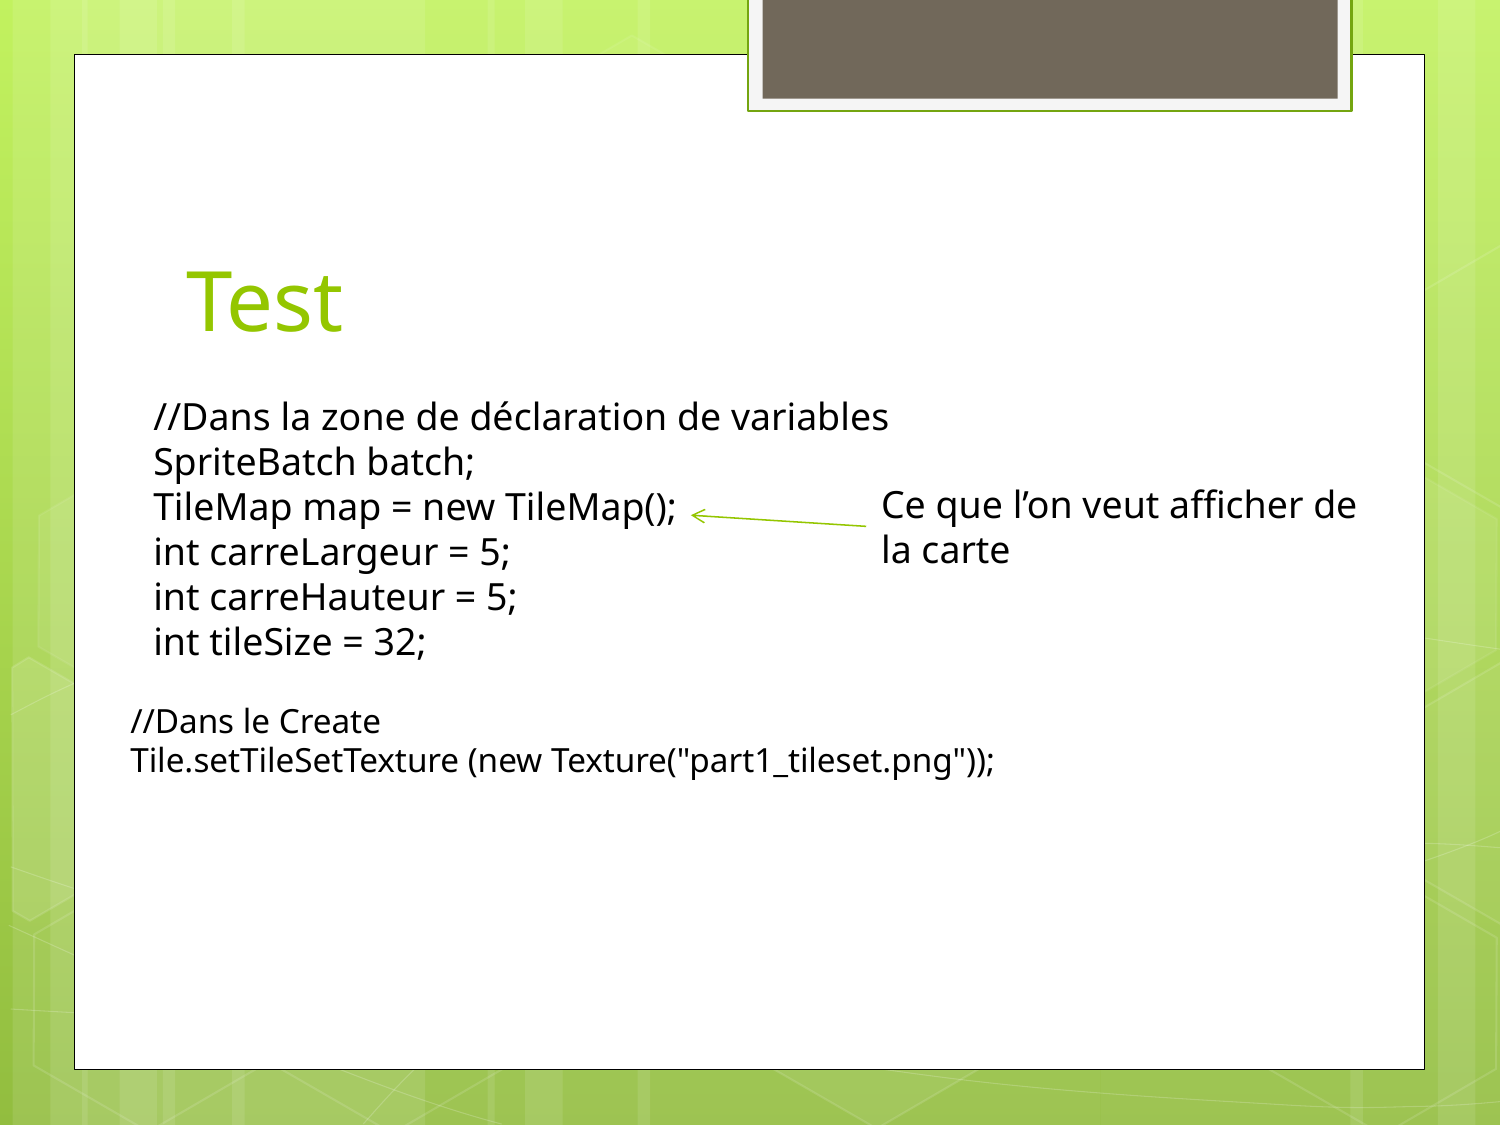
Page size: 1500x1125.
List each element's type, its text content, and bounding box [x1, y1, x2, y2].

text_box //Dans la zone de déclaration de variables SpriteBatch batch; TileMap map = new TileMap(); int carreLargeur = 5; int carreHauteur = 5; int tileSize = 32; [138, 385, 906, 670]
text_box //Dans le Create Tile.setTileSetTexture (new Texture("part1_tileset.png")); [115, 692, 1012, 787]
title Test [171, 168, 1324, 357]
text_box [690, 514, 843, 528]
text_box Ce que l’on veut afficher de la carte [866, 473, 1373, 579]
